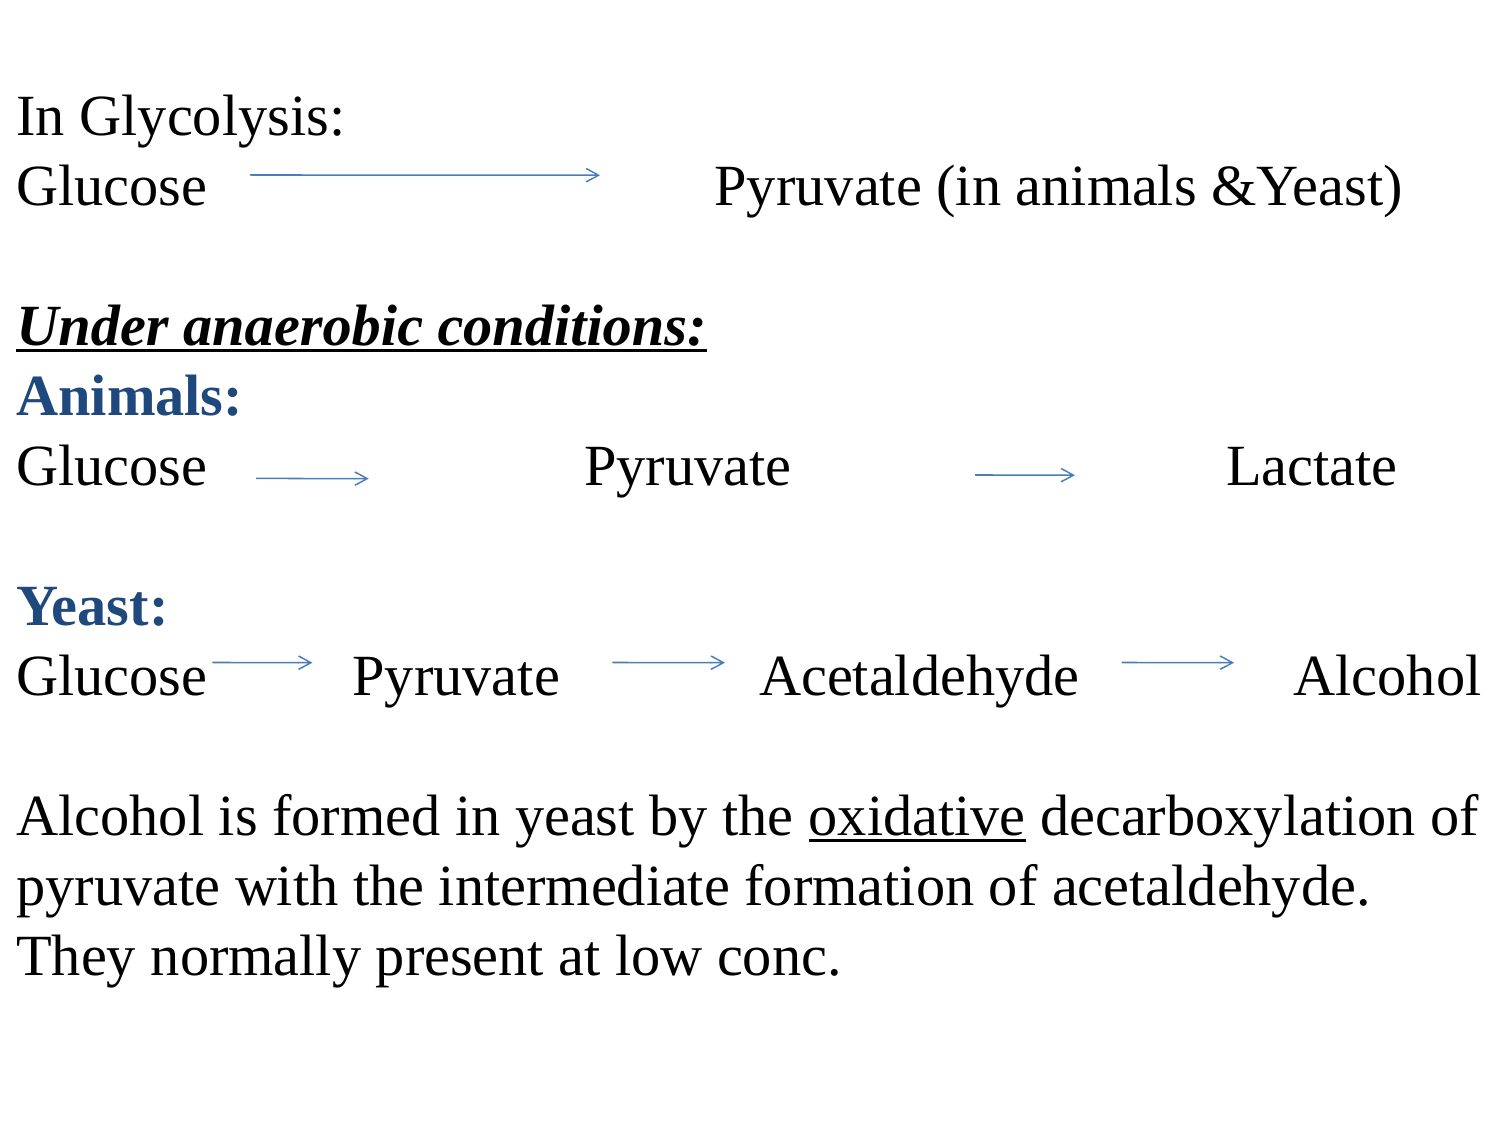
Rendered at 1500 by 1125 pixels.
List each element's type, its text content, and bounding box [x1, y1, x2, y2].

text_box In Glycolysis: Glucose Pyruvate (in animals &Yeast) Under anaerobic conditions: Animals: Glucose Pyruvate Lactate Yeast: Glucose Pyruvate Acetaldehyde Alcohol Alcohol is formed in yeast by the oxidative decarboxylation of pyruvate with the intermediate formation of acetaldehyde. They normally present at low conc. [1, 0, 1500, 1065]
